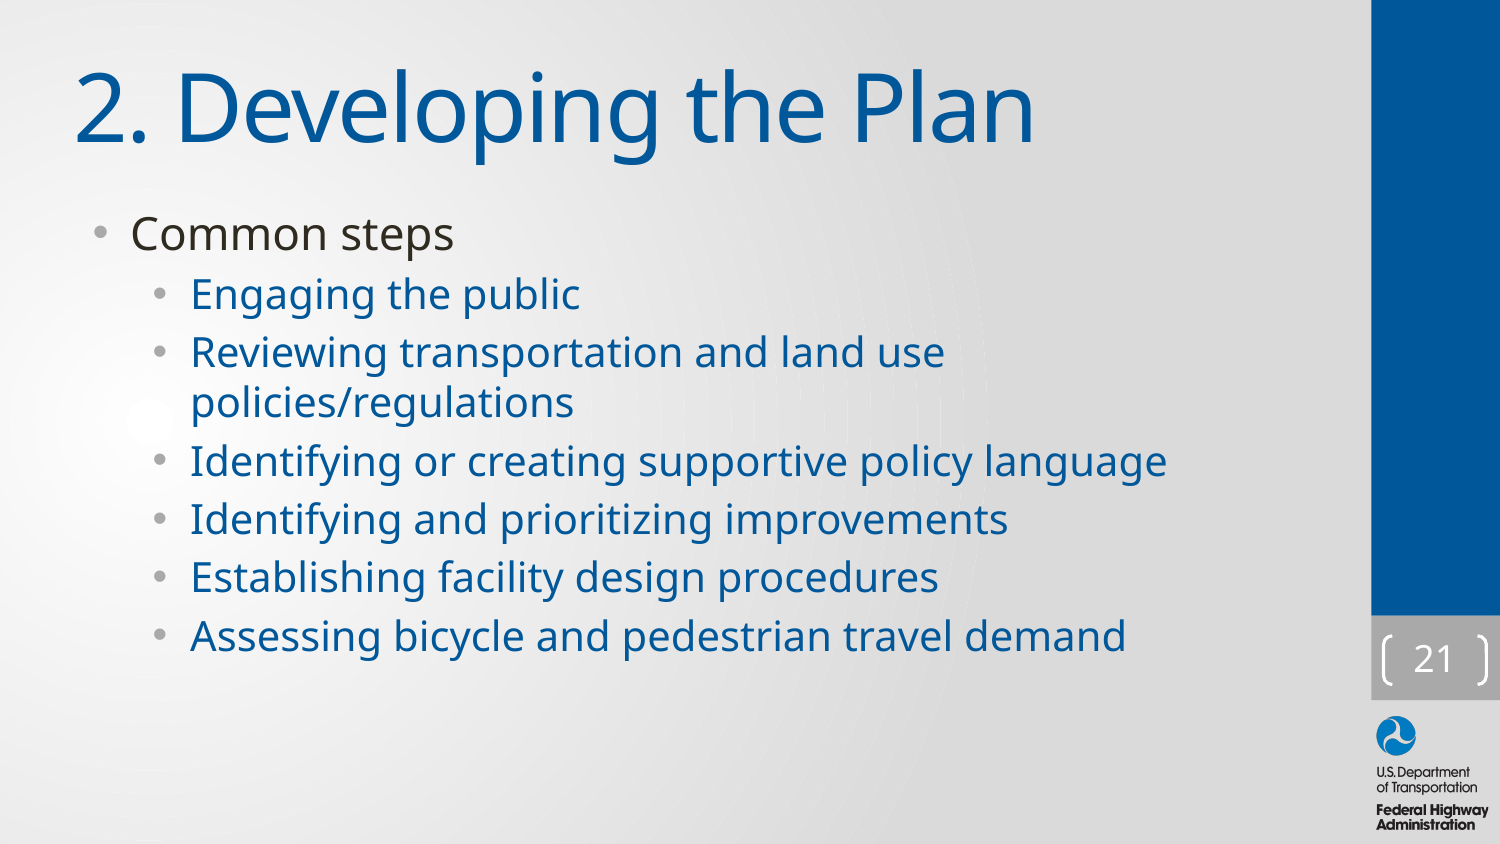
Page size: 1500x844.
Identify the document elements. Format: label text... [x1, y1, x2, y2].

list Common steps Engaging the public Reviewing transportation and land use policies/regulations Identifying or creating supportive policy language Identifying and prioritizing improvements Establishing facility design procedures Assessing bicycle and pedestrian travel demand [58, 196, 1309, 788]
slide_number 21 [1381, 634, 1488, 687]
title 2. Developing the Plan [58, 33, 1309, 175]
